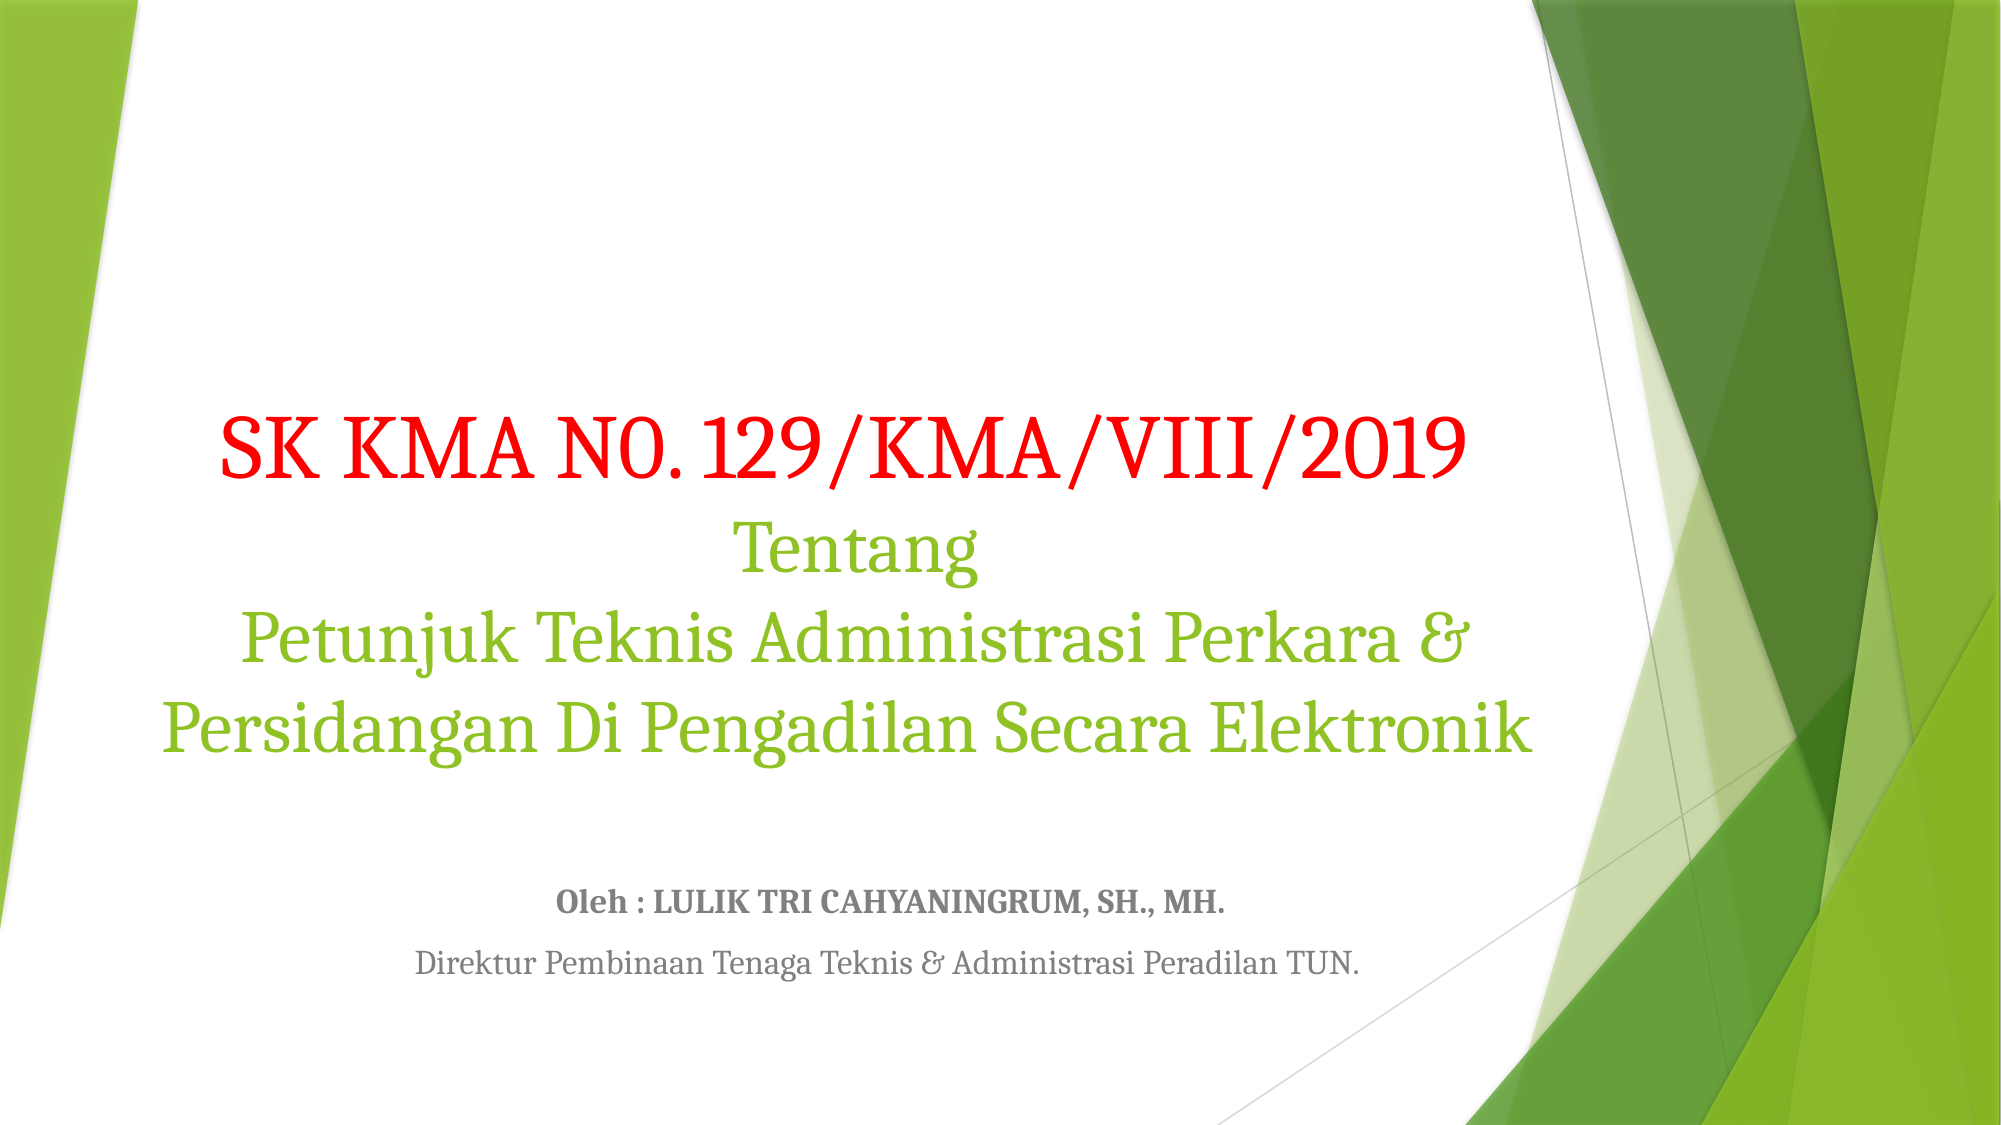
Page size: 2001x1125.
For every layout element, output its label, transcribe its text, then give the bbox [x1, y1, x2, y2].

title SK KMA N0. 129/KMA/VIII/2019 Tentang Petunjuk Teknis Administrasi Perkara & Persidangan Di Pengadilan Secara Elektronik [128, 486, 1584, 775]
subtitle Oleh : LULIK TRI CAHYANINGRUM, SH., MH. Direktur Pembinaan Tenaga Teknis & Administrasi Peradilan TUN. [253, 809, 1528, 990]
